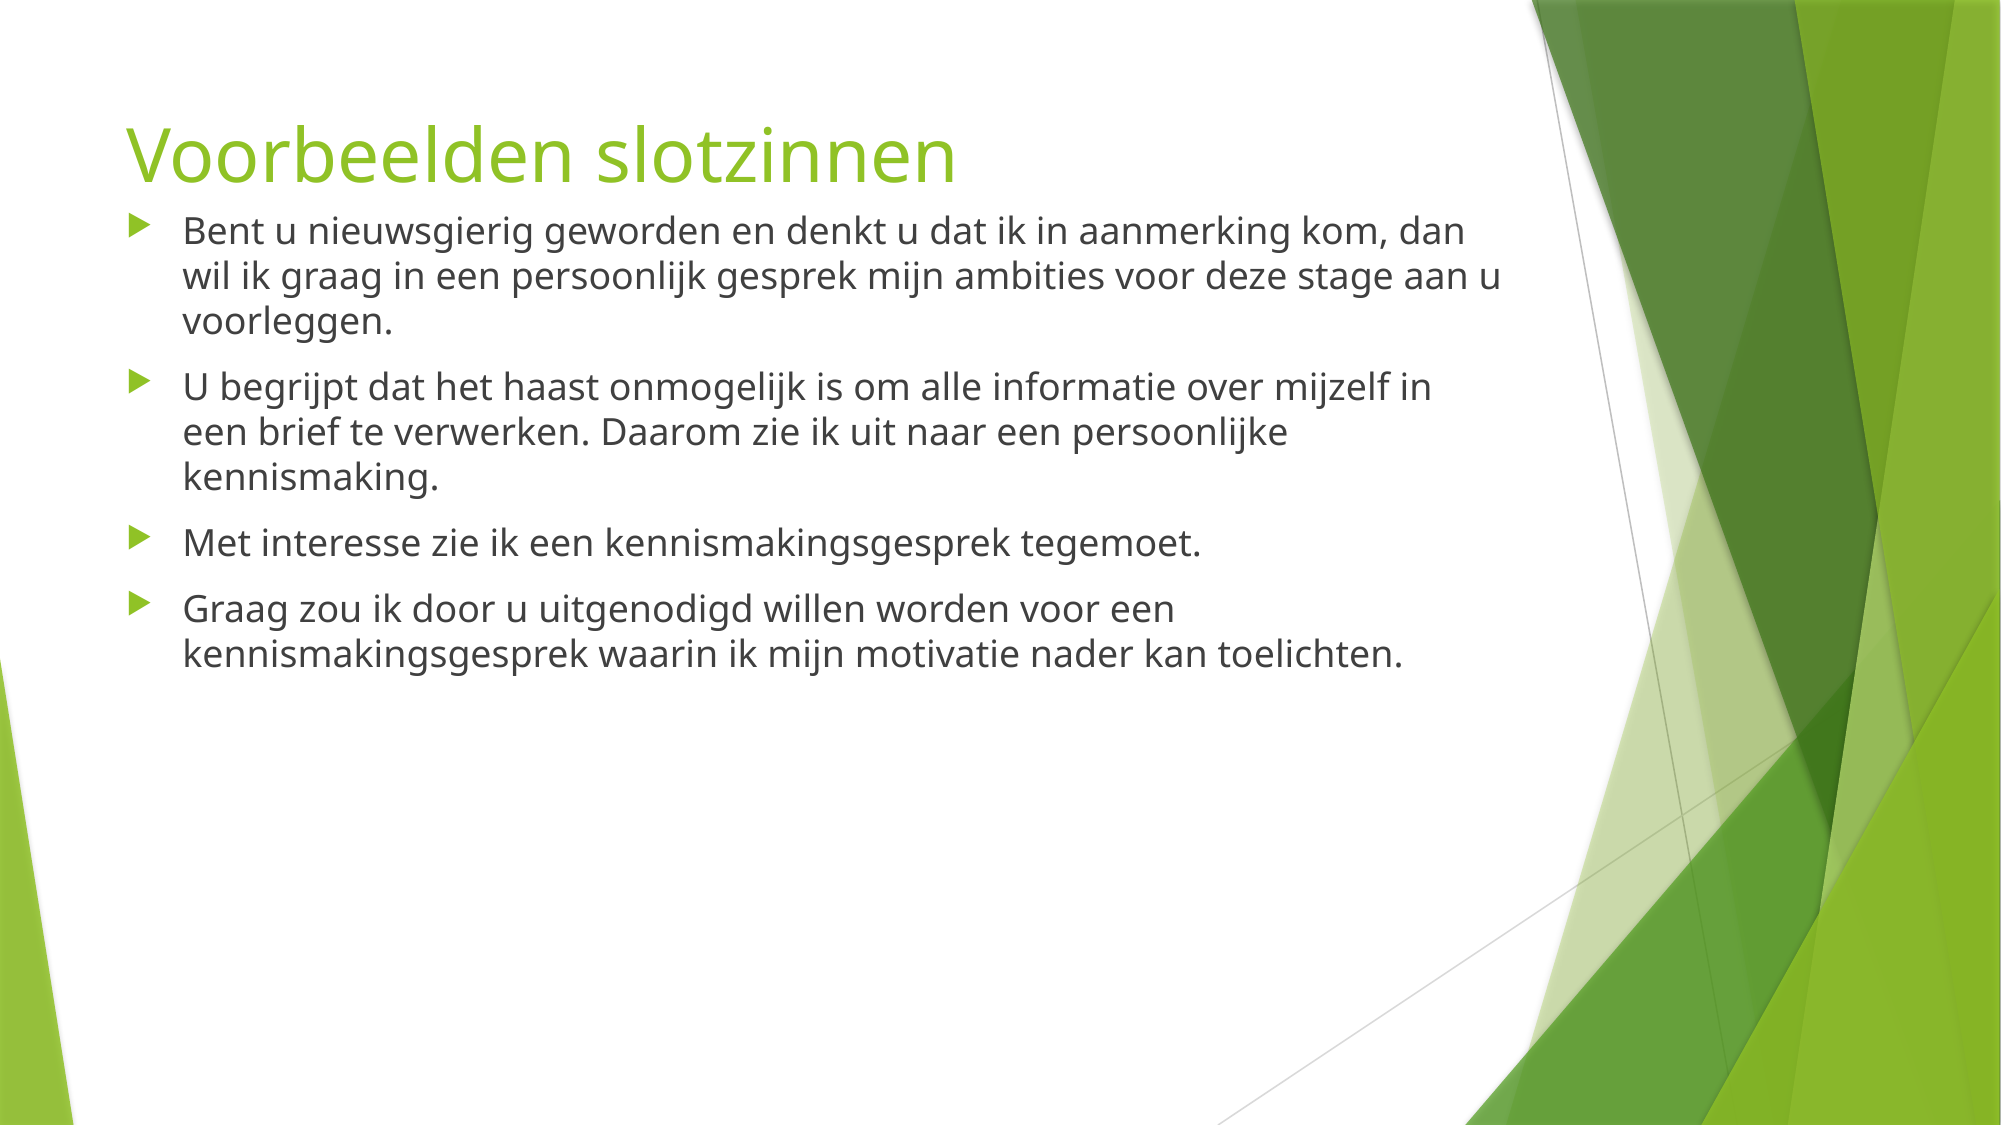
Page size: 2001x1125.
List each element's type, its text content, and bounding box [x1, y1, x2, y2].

list Bent u nieuwsgierig geworden en denkt u dat ik in aanmerking kom, dan wil ik graag in een persoonlijk gesprek mijn ambities voor deze stage aan u voorleggen. U begrijpt dat het haast onmogelijk is om alle informatie over mijzelf in een brief te verwerken. Daarom zie ik uit naar een persoonlijke kennismaking. Met interesse zie ik een kennismakingsgesprek tegemoet. Graag zou ik door u uitgenodigd willen worden voor een kennismakingsgesprek waarin ik mijn motivatie nader kan toelichten. [111, 199, 1522, 837]
title Voorbeelden slotzinnen [111, 99, 1522, 199]
